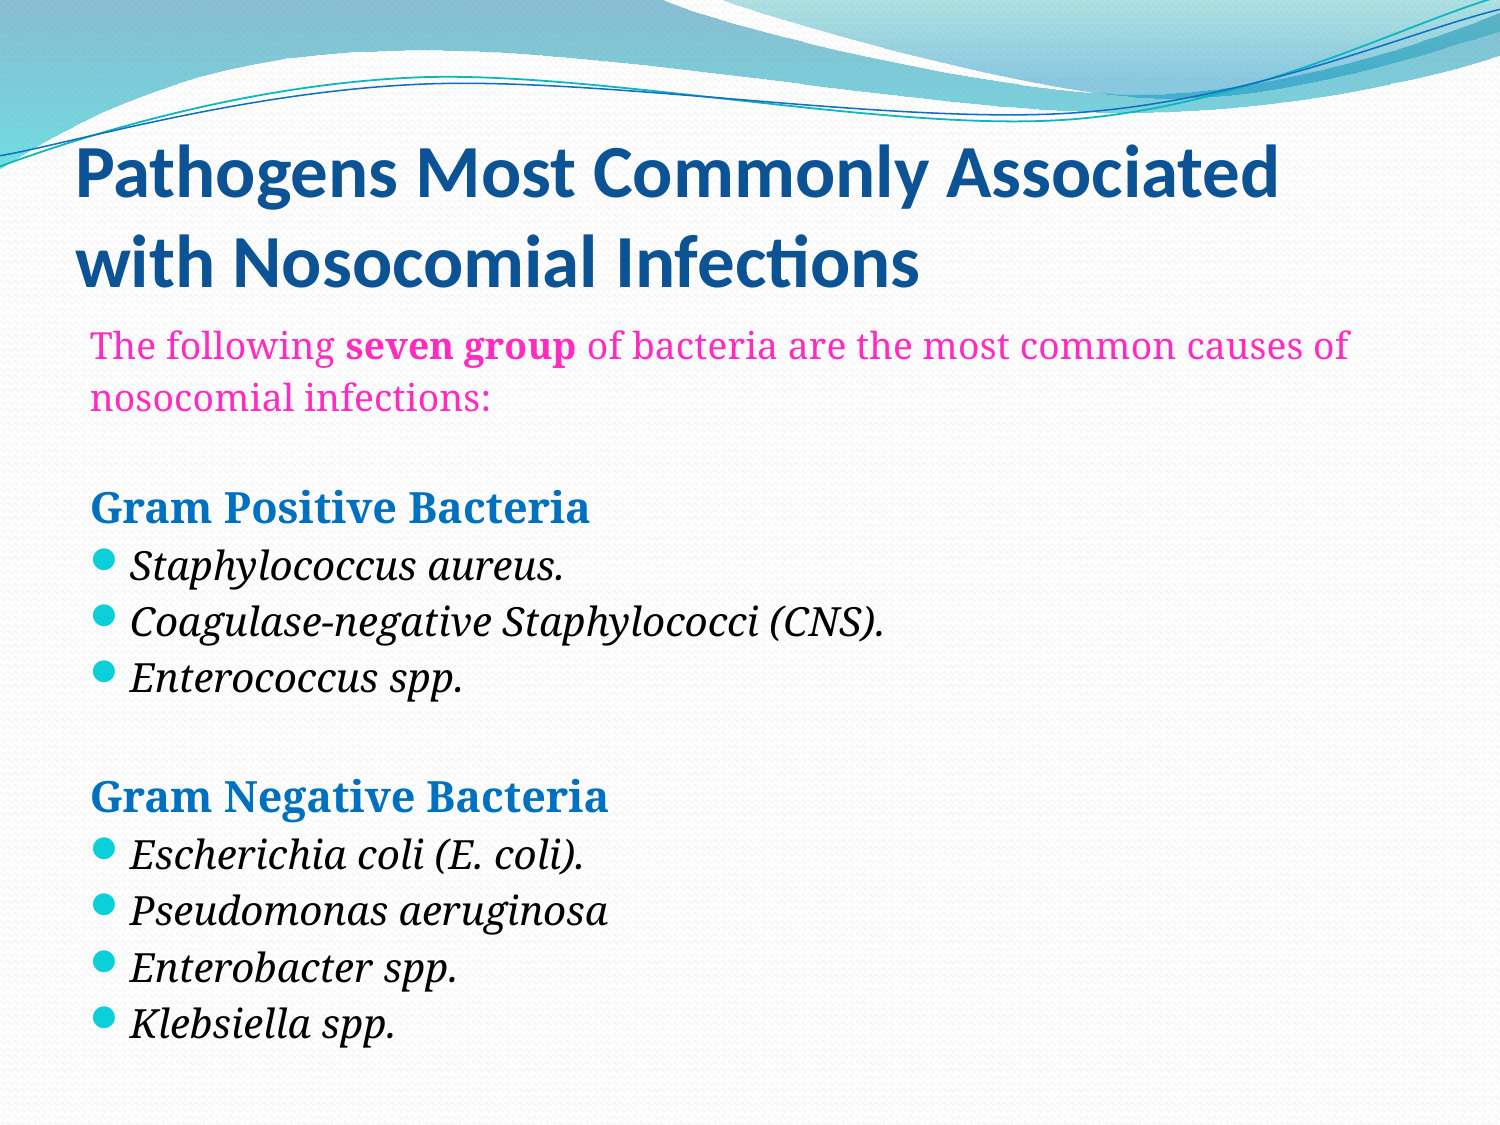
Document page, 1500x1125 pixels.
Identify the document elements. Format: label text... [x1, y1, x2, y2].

title Pathogens Most Commonly Associated with Nosocomial Infections [75, 115, 1425, 262]
list The following seven group of bacteria are the most common causes of nosocomial infections: Gram Positive Bacteria Staphylococcus aureus. Coagulase-negative Staphylococci (CNS). Enterococcus spp. Gram Negative Bacteria Escherichia coli (E. coli). Pseudomonas aeruginosa Enterobacter spp. Klebsiella spp. [75, 262, 1425, 1067]
